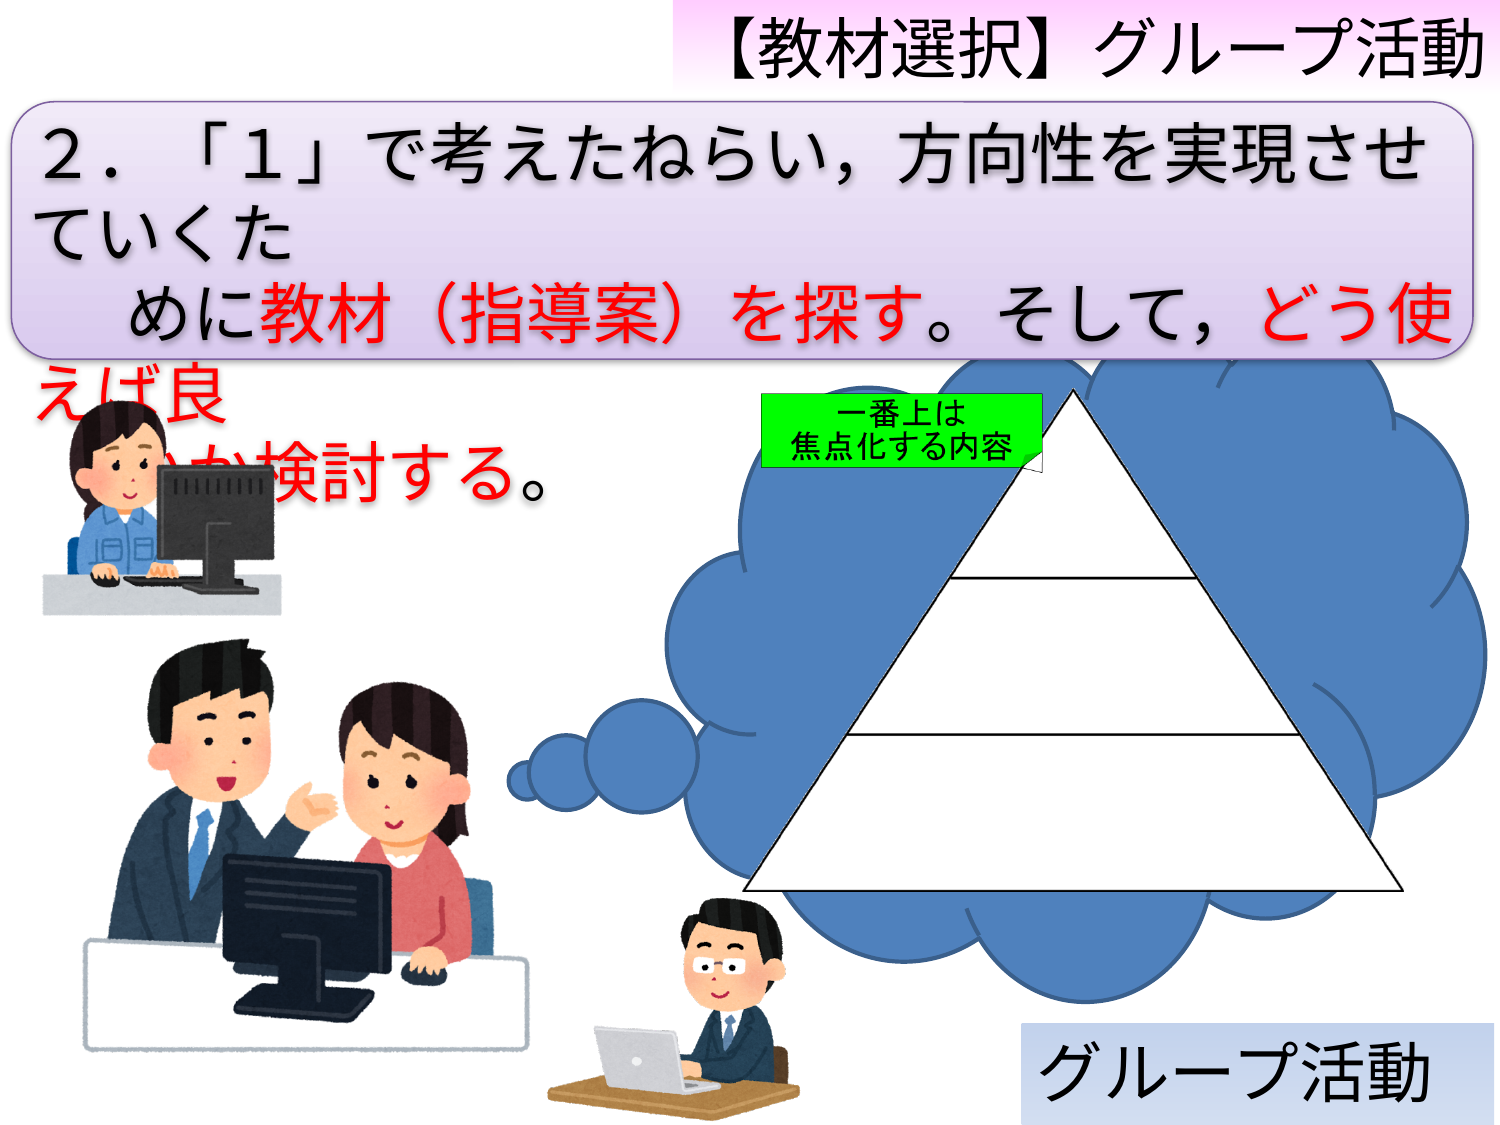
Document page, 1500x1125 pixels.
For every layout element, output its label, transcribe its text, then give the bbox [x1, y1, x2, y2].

text_box 【教材選択】グループ活動 [672, 0, 1500, 95]
text_box [949, 371, 1383, 378]
text_box [812, 900, 1328, 1005]
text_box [11, 101, 1486, 362]
picture [37, 380, 1404, 1125]
text_box [545, 550, 736, 873]
text_box グループ活動２ [1021, 1023, 1495, 1125]
text_box [1408, 417, 1488, 789]
